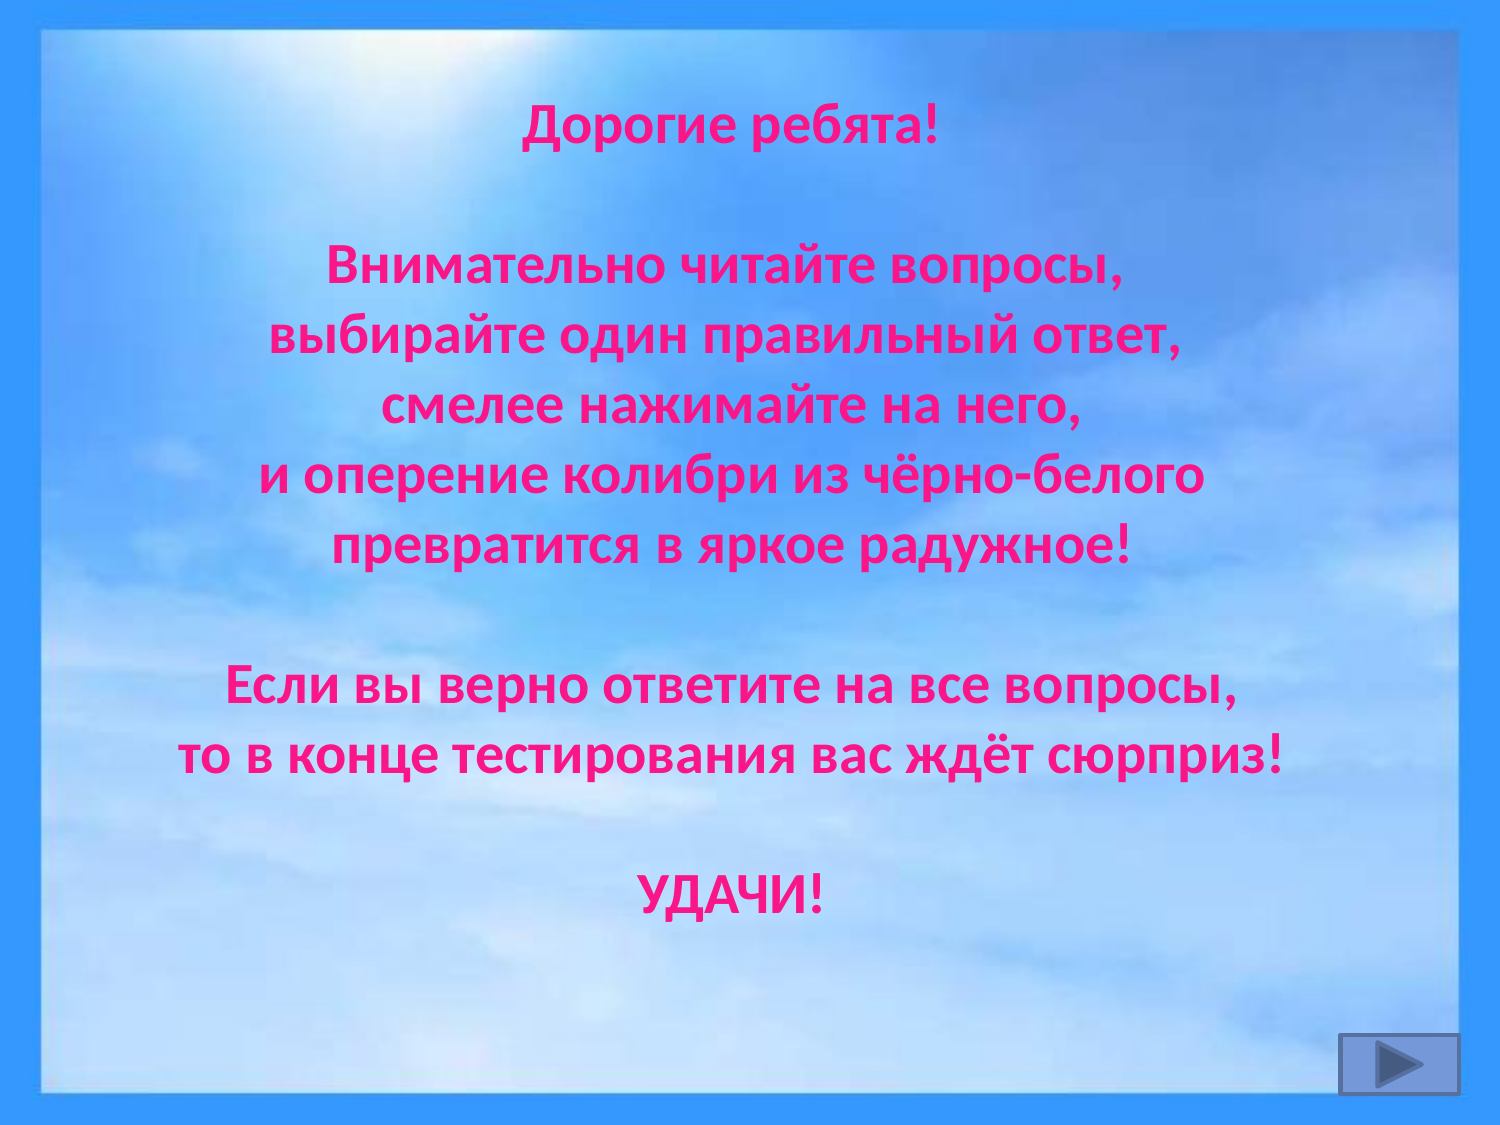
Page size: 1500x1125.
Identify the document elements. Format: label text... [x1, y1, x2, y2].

text_box Дорогие ребята! Внимательно читайте вопросы, выбирайте один правильный ответ, смелее нажимайте на него, и оперение колибри из чёрно-белого превратится в яркое радужное! Если вы верно ответите на все вопросы, то в конце тестирования вас ждёт сюрприз! УДАЧИ! [64, 78, 1400, 933]
picture [0, 0, 1500, 1125]
text_box [1338, 1033, 1461, 1096]
